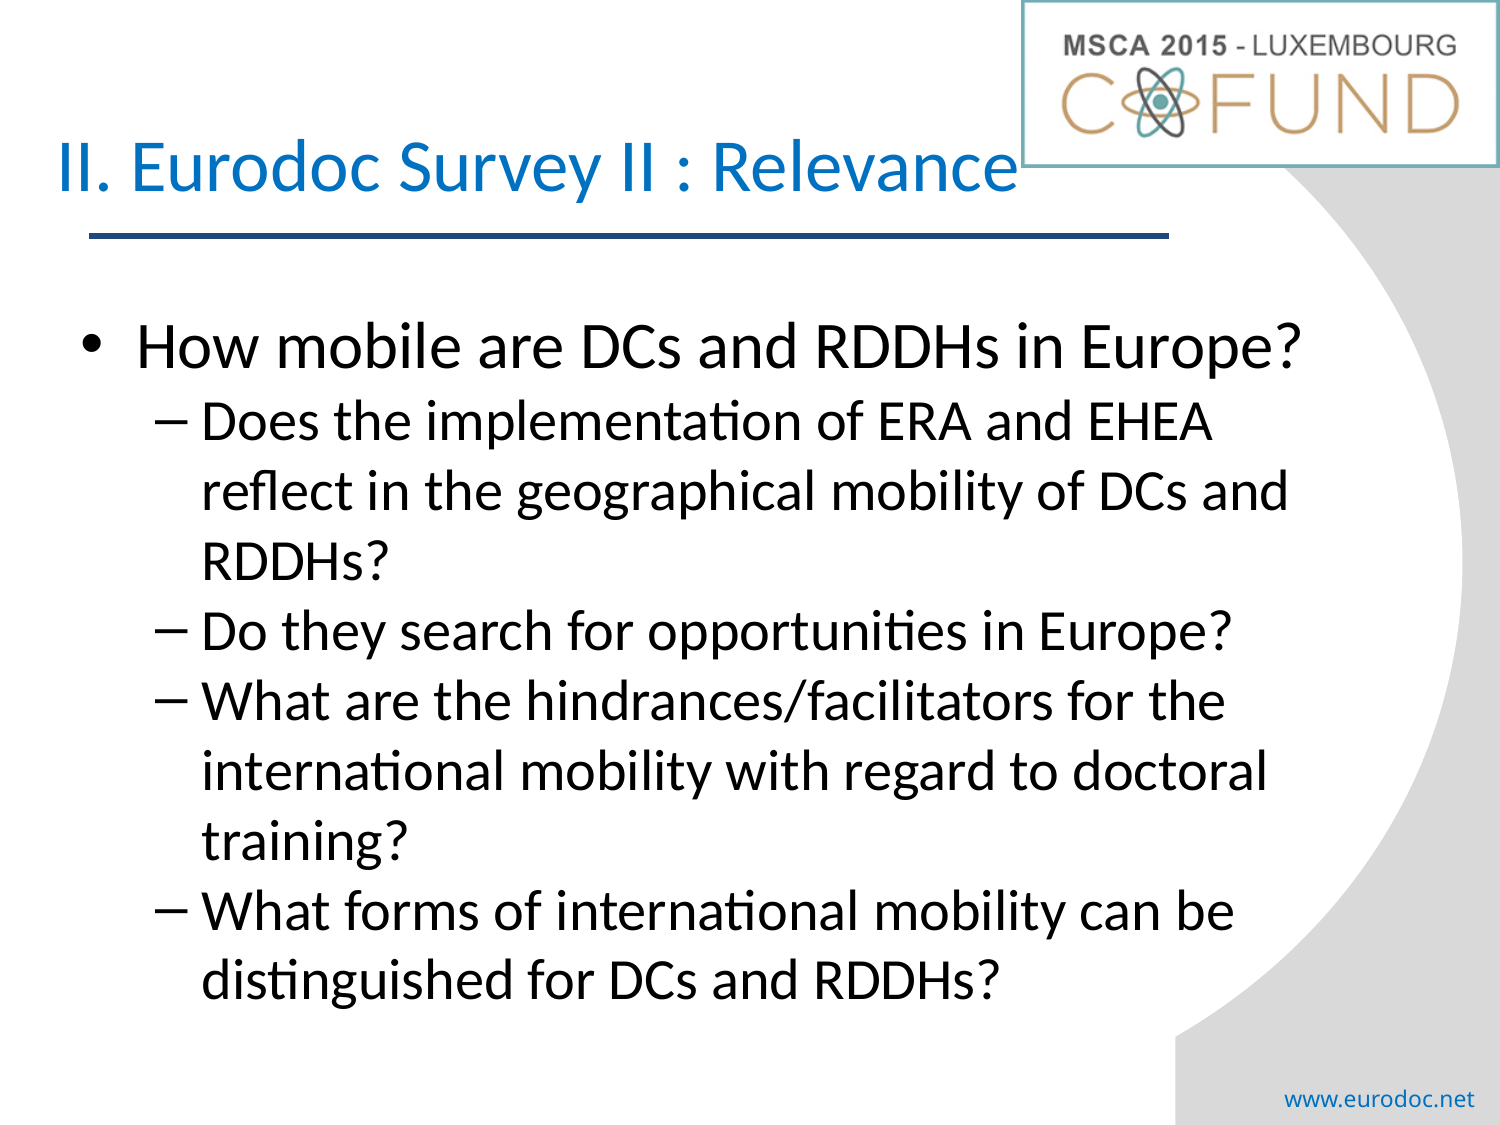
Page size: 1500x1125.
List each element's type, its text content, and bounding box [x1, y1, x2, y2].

title II. Eurodoc Survey II : Relevance [41, 78, 1128, 256]
picture [1021, 0, 1500, 168]
list How mobile are DCs and RDDHs in Europe? Does the implementation of ERA and EHEA reflect in the geographical mobility of DCs and RDDHs? Do they search for opportunities in Europe? What are the hindrances/facilitators for the international mobility with regard to doctoral training? What forms of international mobility can be distinguished for DCs and RDDHs? [64, 294, 1388, 1098]
